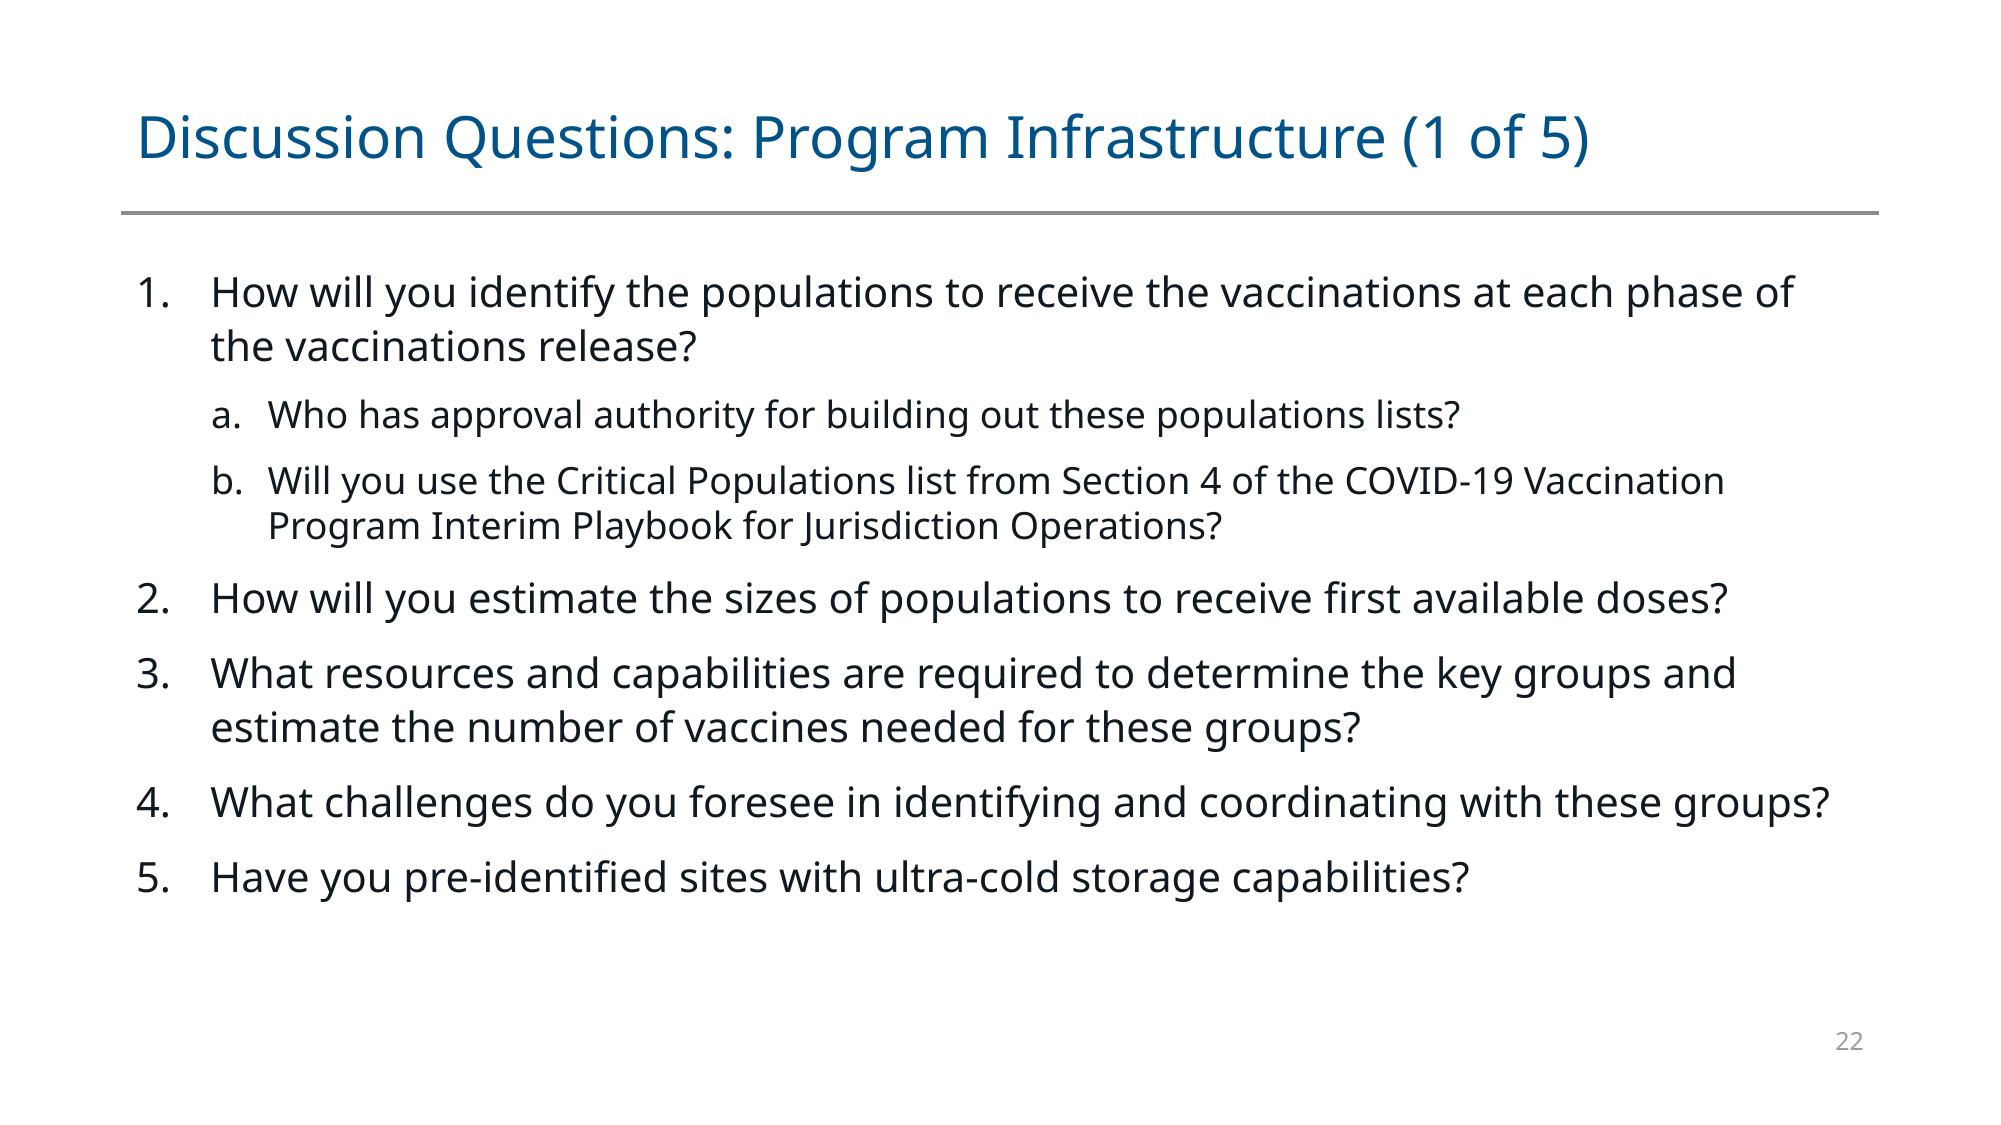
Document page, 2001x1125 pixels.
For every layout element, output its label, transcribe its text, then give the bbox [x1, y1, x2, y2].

list How will you identify the populations to receive the vaccinations at each phase of the vaccinations release? Who has approval authority for building out these populations lists? Will you use the Critical Populations list from Section 4 of the COVID-19 Vaccination Program Interim Playbook for Jurisdiction Operations? How will you estimate the sizes of populations to receive first available doses? What resources and capabilities are required to determine the key groups and estimate the number of vaccines needed for these groups? What challenges do you foresee in identifying and coordinating with these groups? Have you pre-identified sites with ultra-cold storage capabilities? [121, 254, 1879, 914]
slide_number 22 [1728, 1012, 1879, 1073]
title Discussion Questions: Program Infrastructure (1 of 5) [121, 74, 1879, 197]
